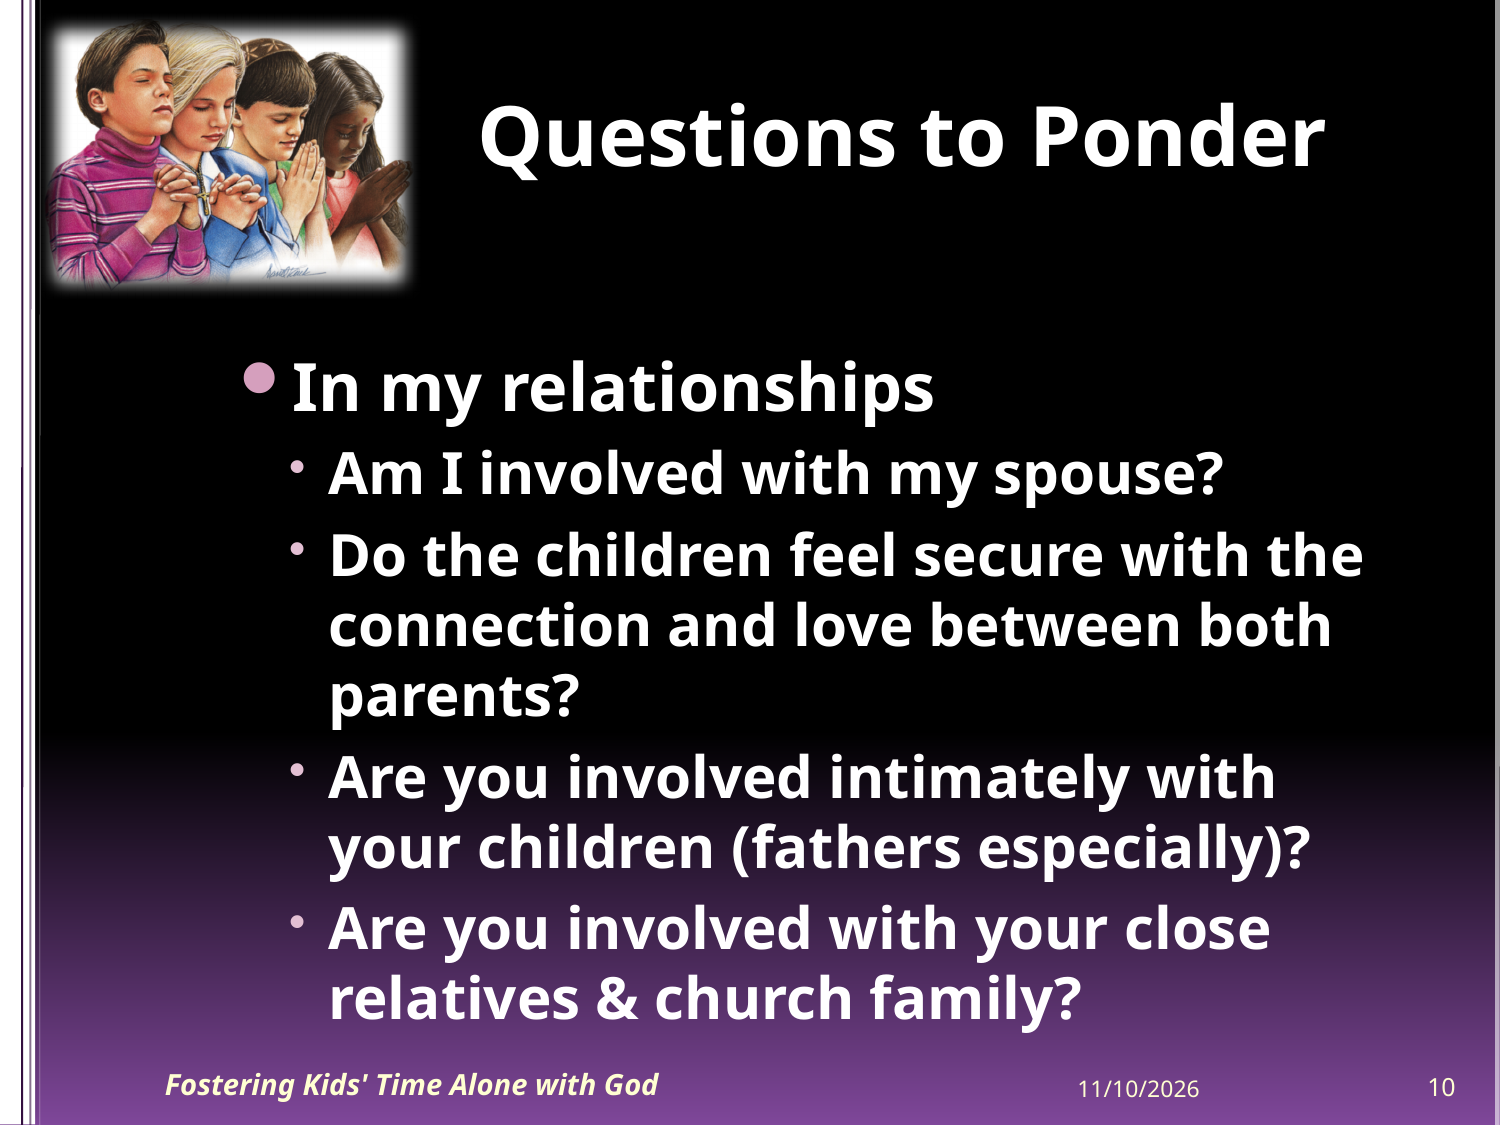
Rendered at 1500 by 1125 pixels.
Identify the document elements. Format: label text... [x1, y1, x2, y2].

picture [48, 23, 411, 289]
footer Fostering Kids' Time Alone with God [150, 1053, 1063, 1114]
slide_number 10 [1412, 1053, 1488, 1114]
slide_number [1063, 1053, 1412, 1114]
list In my relationships Am I involved with my spouse? Do the children feel secure with the connection and love between both parents? Are you involved intimately with your children (fathers especially)? Are you involved with your close relatives & church family? [150, 337, 1425, 1053]
title Questions to Ponder [462, 37, 1450, 229]
